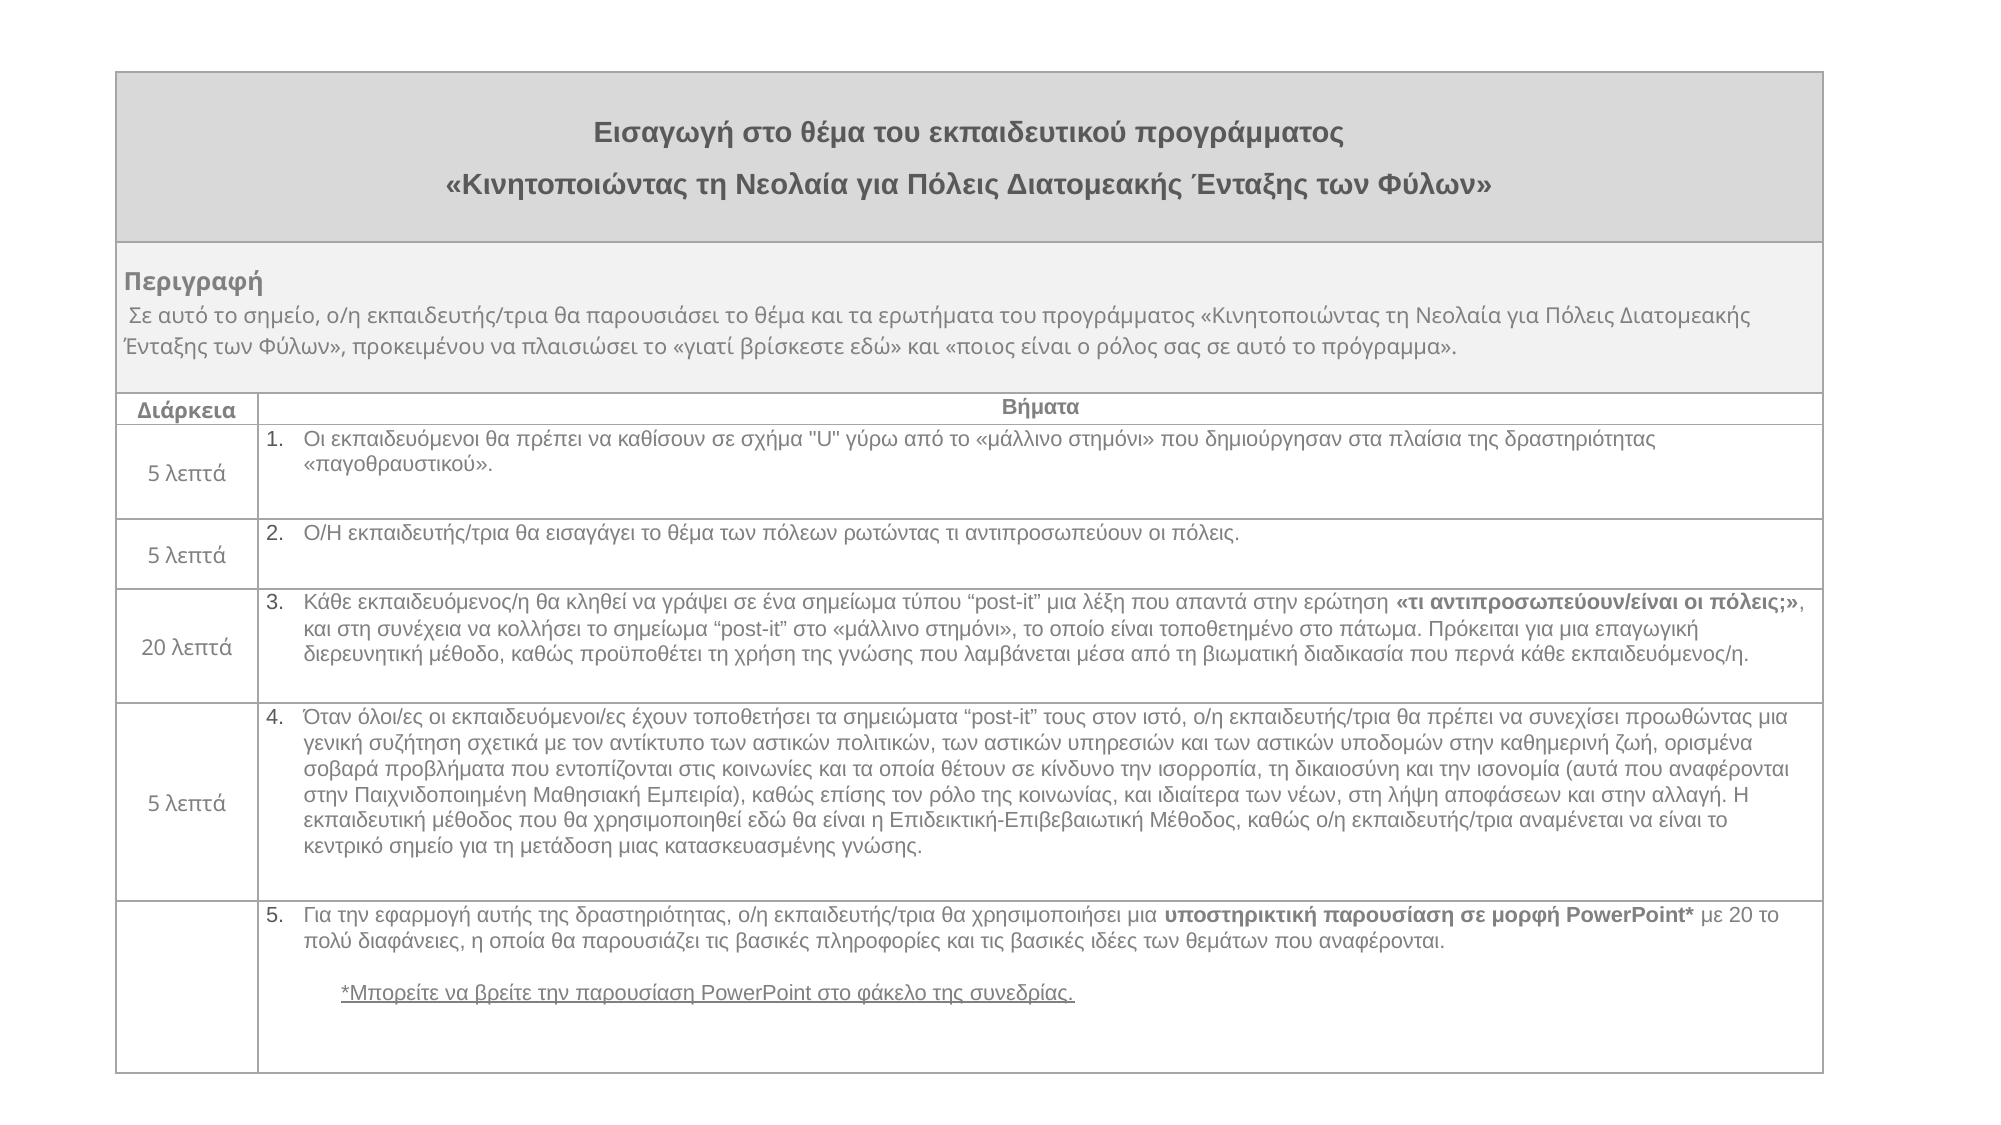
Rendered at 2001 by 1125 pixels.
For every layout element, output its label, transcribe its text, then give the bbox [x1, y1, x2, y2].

table_cell 5 λεπτά [117, 704, 257, 900]
table_cell [117, 902, 257, 1072]
table_cell Βήματα [259, 394, 1822, 424]
table_cell 20 λεπτά [117, 590, 257, 702]
table_cell Όταν όλοι/ες οι εκπαιδευόμενοι/ες έχουν τοποθετήσει τα σημειώματα “post-it” τους στον ιστό, ο/η εκπαιδευτής/τρια θα πρέπει να συνεχίσει προωθώντας μια γενική συζήτηση σχετικά με τον αντίκτυπο των αστικών πολιτικών, των αστικών υπηρεσιών και των αστικών υποδομών στην καθημερινή ζωή, ορισμένα σοβαρά προβλήματα που εντοπίζονται στις κοινωνίες και τα οποία θέτουν σε κίνδυνο την ισορροπία, τη δικαιοσύνη και την ισονομία (αυτά που αναφέρονται στην Παιχνιδοποιημένη Μαθησιακή Εμπειρία), καθώς επίσης τον ρόλο της κοινωνίας, και ιδιαίτερα των νέων, στη λήψη αποφάσεων και στην αλλαγή. Η εκπαιδευτική μέθοδος που θα χρησιμοποιηθεί εδώ θα είναι η Επιδεικτική-Επιβεβαιωτική Μέθοδος, καθώς ο/η εκπαιδευτής/τρια αναμένεται να είναι το κεντρικό σημείο για τη μετάδοση μιας κατασκευασμένης γνώσης. [259, 704, 1822, 900]
table_cell 5 λεπτά [117, 520, 257, 588]
table_cell 5 λεπτά [117, 425, 257, 518]
table_header Εισαγωγή στο θέμα του εκπαιδευτικού προγράμματος «Κινητοποιώντας τη Νεολαία για Πόλεις Διατομεακής Ένταξης των Φύλων» [117, 73, 1822, 241]
table_cell Διάρκεια [117, 394, 257, 424]
table_cell Ο/Η εκπαιδευτής/τρια θα εισαγάγει το θέμα των πόλεων ρωτώντας τι αντιπροσωπεύουν οι πόλεις. [259, 520, 1822, 588]
table_cell Κάθε εκπαιδευόμενος/η θα κληθεί να γράψει σε ένα σημείωμα τύπου “post-it” μια λέξη που απαντά στην ερώτηση «τι αντιπροσωπεύουν/είναι οι πόλεις;», και στη συνέχεια να κολλήσει το σημείωμα “post-it” στο «μάλλινο στημόνι», το οποίο είναι τοποθετημένο στο πάτωμα. Πρόκειται για μια επαγωγική διερευνητική μέθοδο, καθώς προϋποθέτει τη χρήση της γνώσης που λαμβάνεται μέσα από τη βιωματική διαδικασία που περνά κάθε εκπαιδευόμενος/η. [259, 590, 1822, 702]
table_cell Περιγραφή Σε αυτό το σημείο, ο/η εκπαιδευτής/τρια θα παρουσιάσει το θέμα και τα ερωτήματα του προγράμματος «Κινητοποιώντας τη Νεολαία για Πόλεις Διατομεακής Ένταξης των Φύλων», προκειμένου να πλαισιώσει το «γιατί βρίσκεστε εδώ» και «ποιος είναι ο ρόλος σας σε αυτό το πρόγραμμα». [117, 243, 1822, 392]
table_cell Για την εφαρμογή αυτής της δραστηριότητας, ο/η εκπαιδευτής/τρια θα χρησιμοποιήσει μια υποστηρικτική παρουσίαση σε μορφή PowerPoint* με 20 το πολύ διαφάνειες, η οποία θα παρουσιάζει τις βασικές πληροφορίες και τις βασικές ιδέες των θεμάτων που αναφέρονται. *Μπορείτε να βρείτε την παρουσίαση PowerPoint στο φάκελο της συνεδρίας. [259, 902, 1822, 1072]
table_cell Οι εκπαιδευόμενοι θα πρέπει να καθίσουν σε σχήμα "U" γύρω από το «μάλλινο στημόνι» που δημιούργησαν στα πλαίσια της δραστηριότητας «παγοθραυστικού». [259, 425, 1822, 518]
